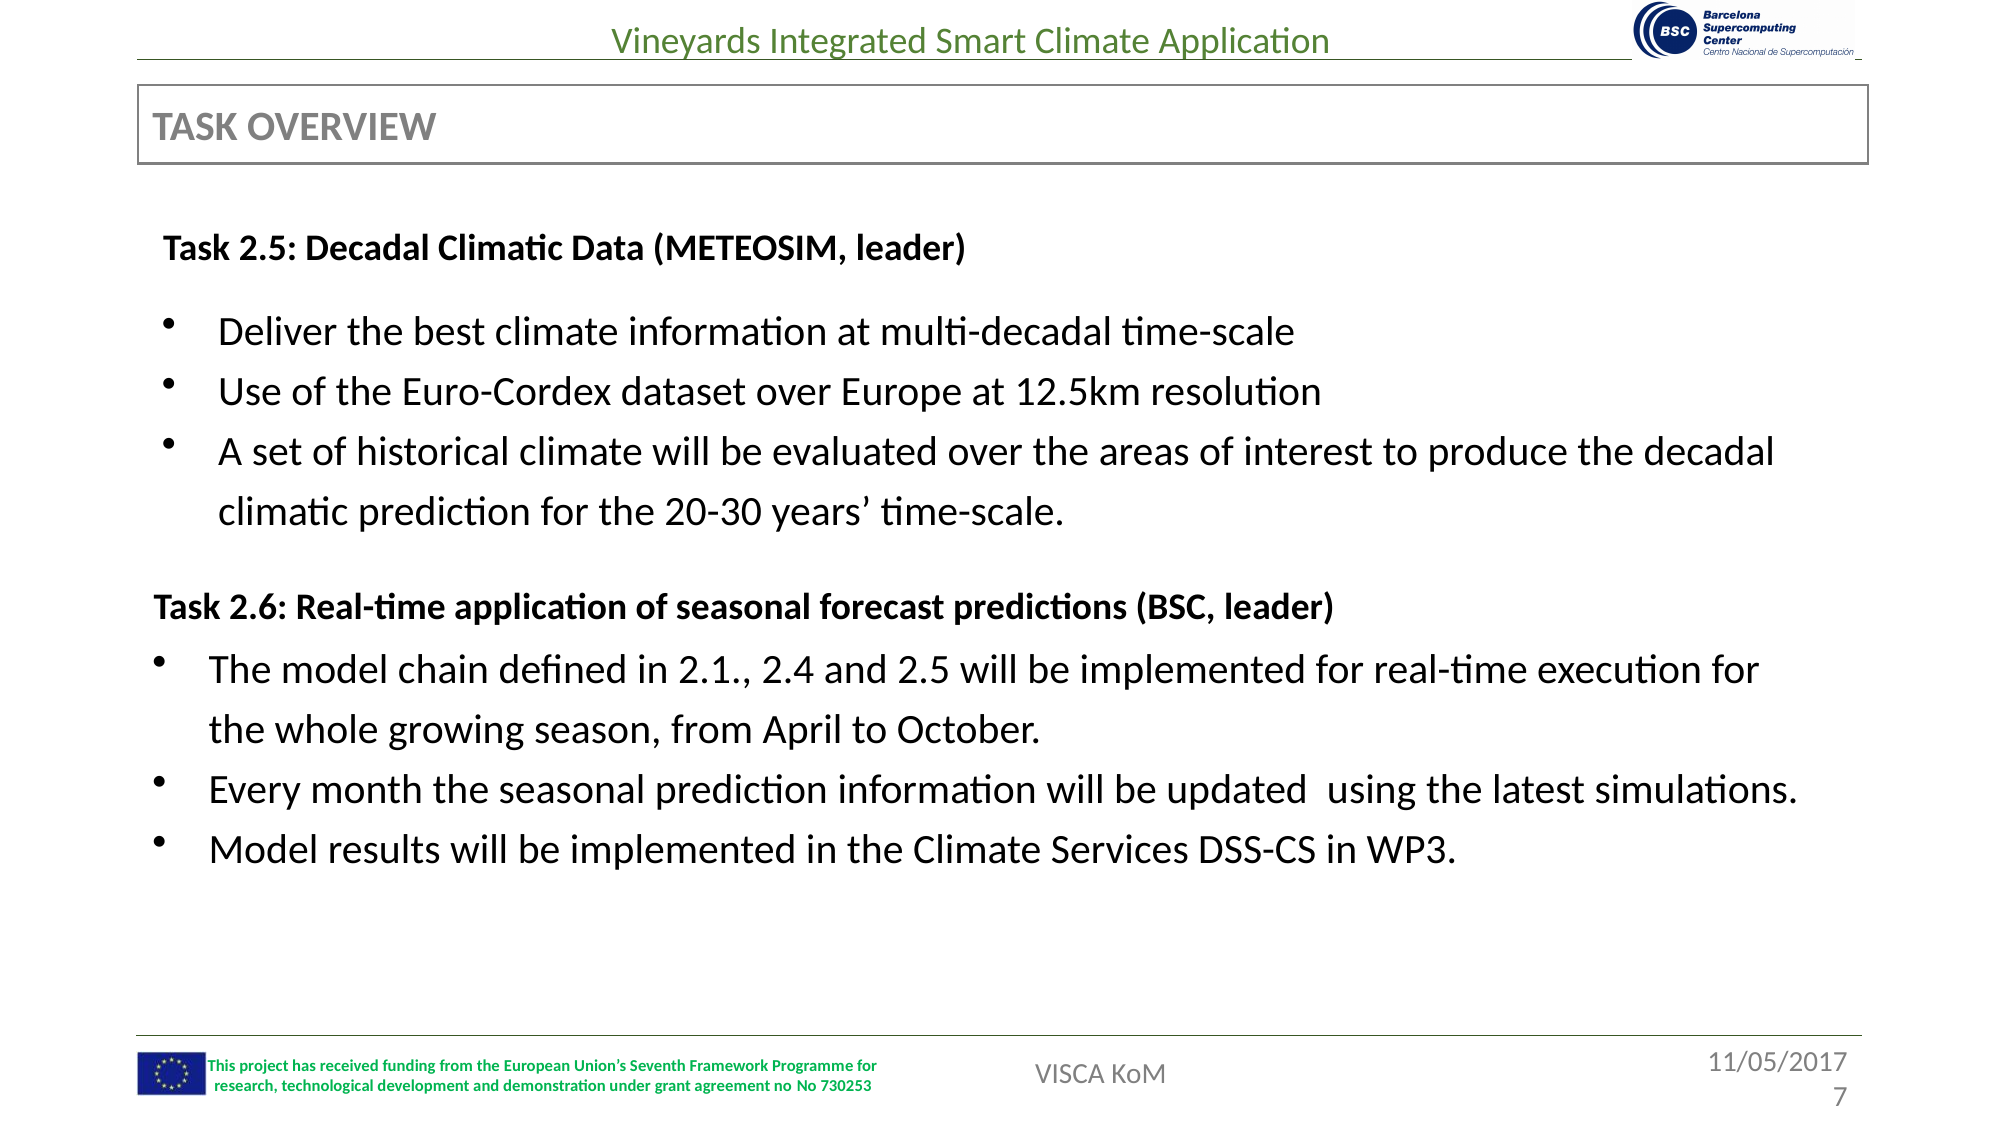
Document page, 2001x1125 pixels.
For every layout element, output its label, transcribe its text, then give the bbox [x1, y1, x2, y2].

text_box Deliver the best climate information at multi-decadal time-scale Use of the Euro-Cordex dataset over Europe at 12.5km resolution A set of historical climate will be evaluated over the areas of interest to produce the decadal climatic prediction for the 20-30 years’ time-scale. [147, 286, 1843, 541]
text_box The model chain defined in 2.1., 2.4 and 2.5 will be implemented for real-time execution for the whole growing season, from April to October. Every month the seasonal prediction information will be updated using the latest simulations. Model results will be implemented in the Climate Services DSS-CS in WP3. [137, 624, 1834, 880]
text_box Task 2.6: Real-time application of seasonal forecast predictions (BSC, leader) [138, 574, 1378, 624]
text_box Task 2.5: Decadal Climatic Data (METEOSIM, leader) [148, 215, 1263, 276]
picture [1632, 0, 1855, 60]
picture [136, 1051, 207, 1096]
text_box TASK OVERVIEW [137, 84, 1869, 165]
